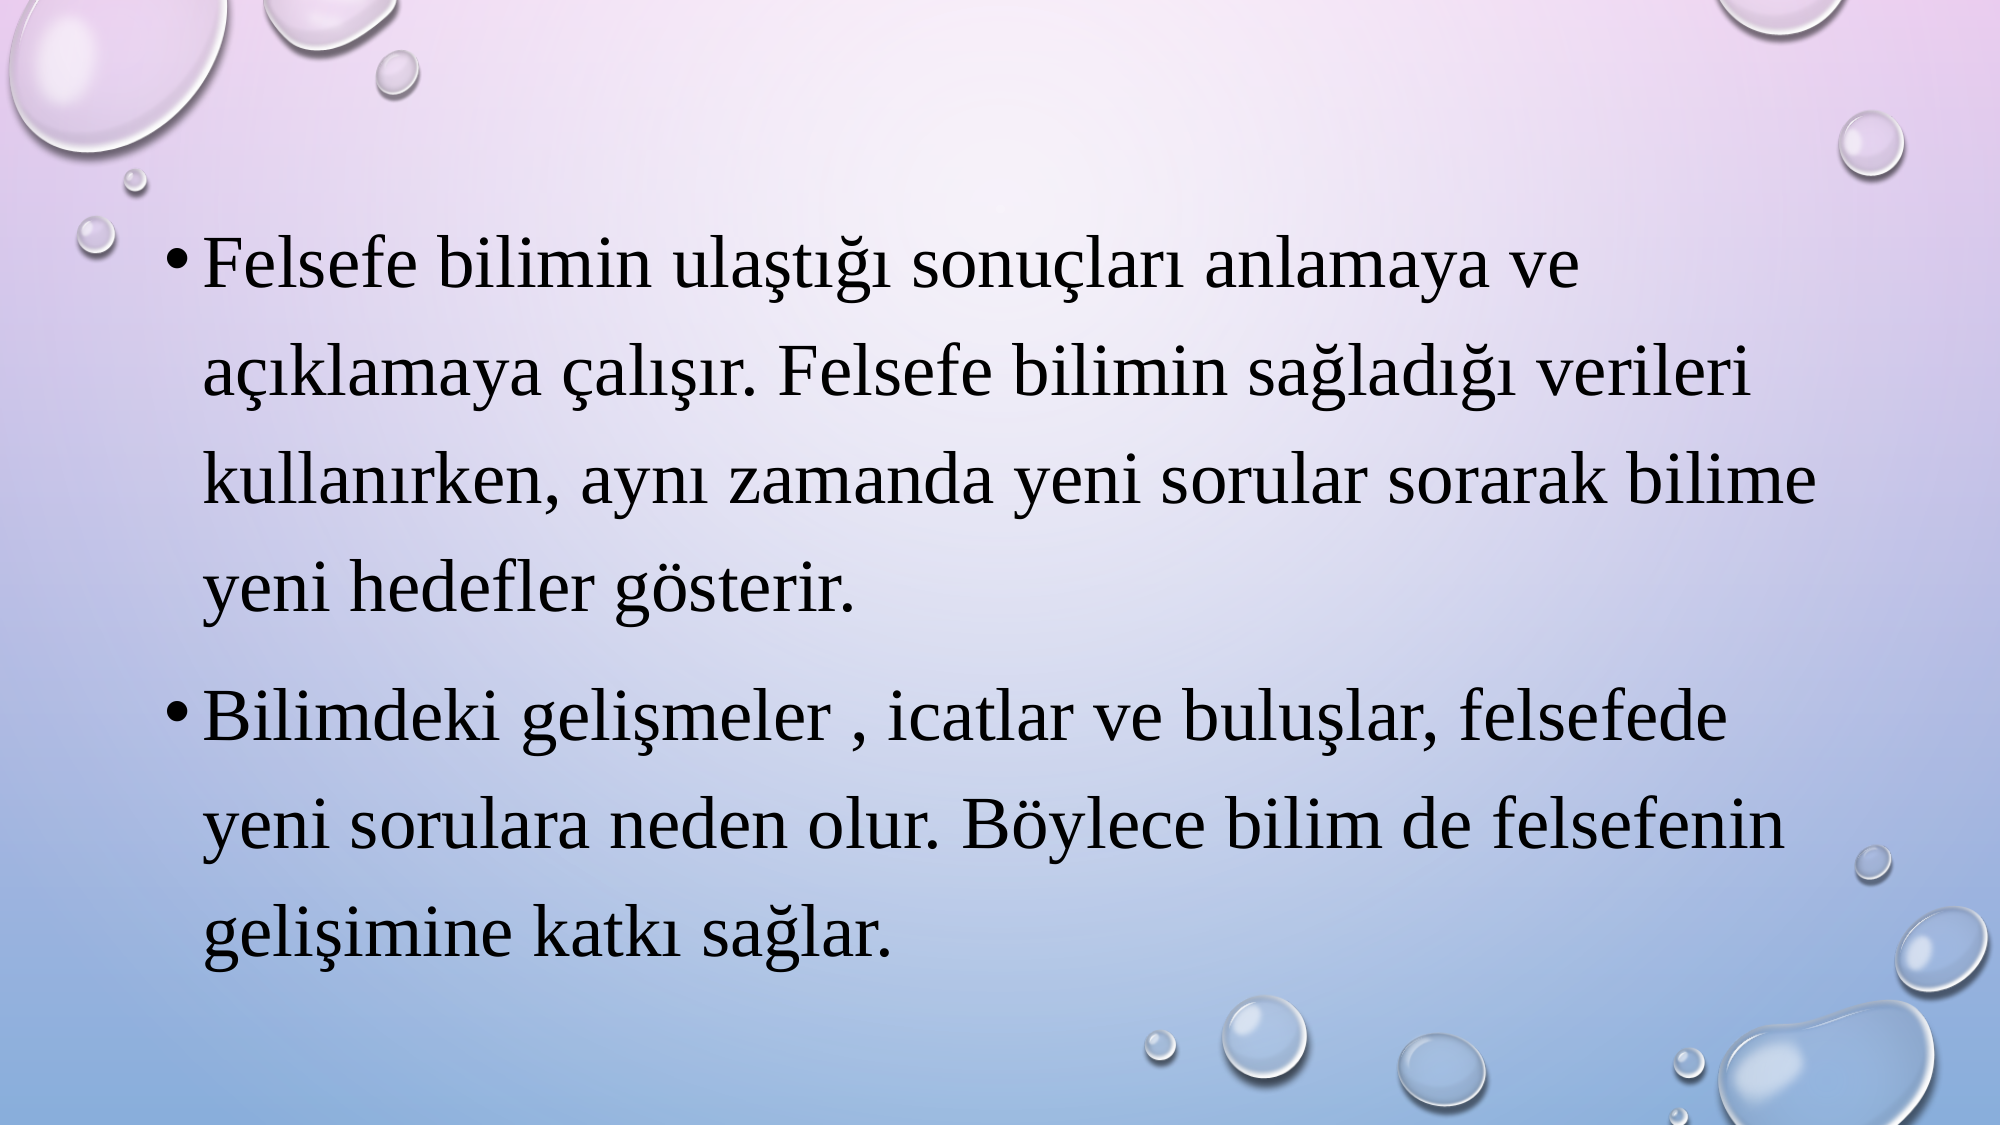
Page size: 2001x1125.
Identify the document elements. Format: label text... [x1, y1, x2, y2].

picture [0, 0, 2000, 1125]
list Felsefe bilimin ulaştığı sonuçları anlamaya ve açıklamaya çalışır. Felsefe bilimin sağladığı verileri kullanırken, aynı zamanda yeni sorular sorarak bilime yeni hedefler gösterir. Bilimdeki gelişmeler , icatlar ve buluşlar, felsefede yeni sorulara neden olur. Böylece bilim de felsefenin gelişimine katkı sağlar. [149, 186, 1850, 950]
